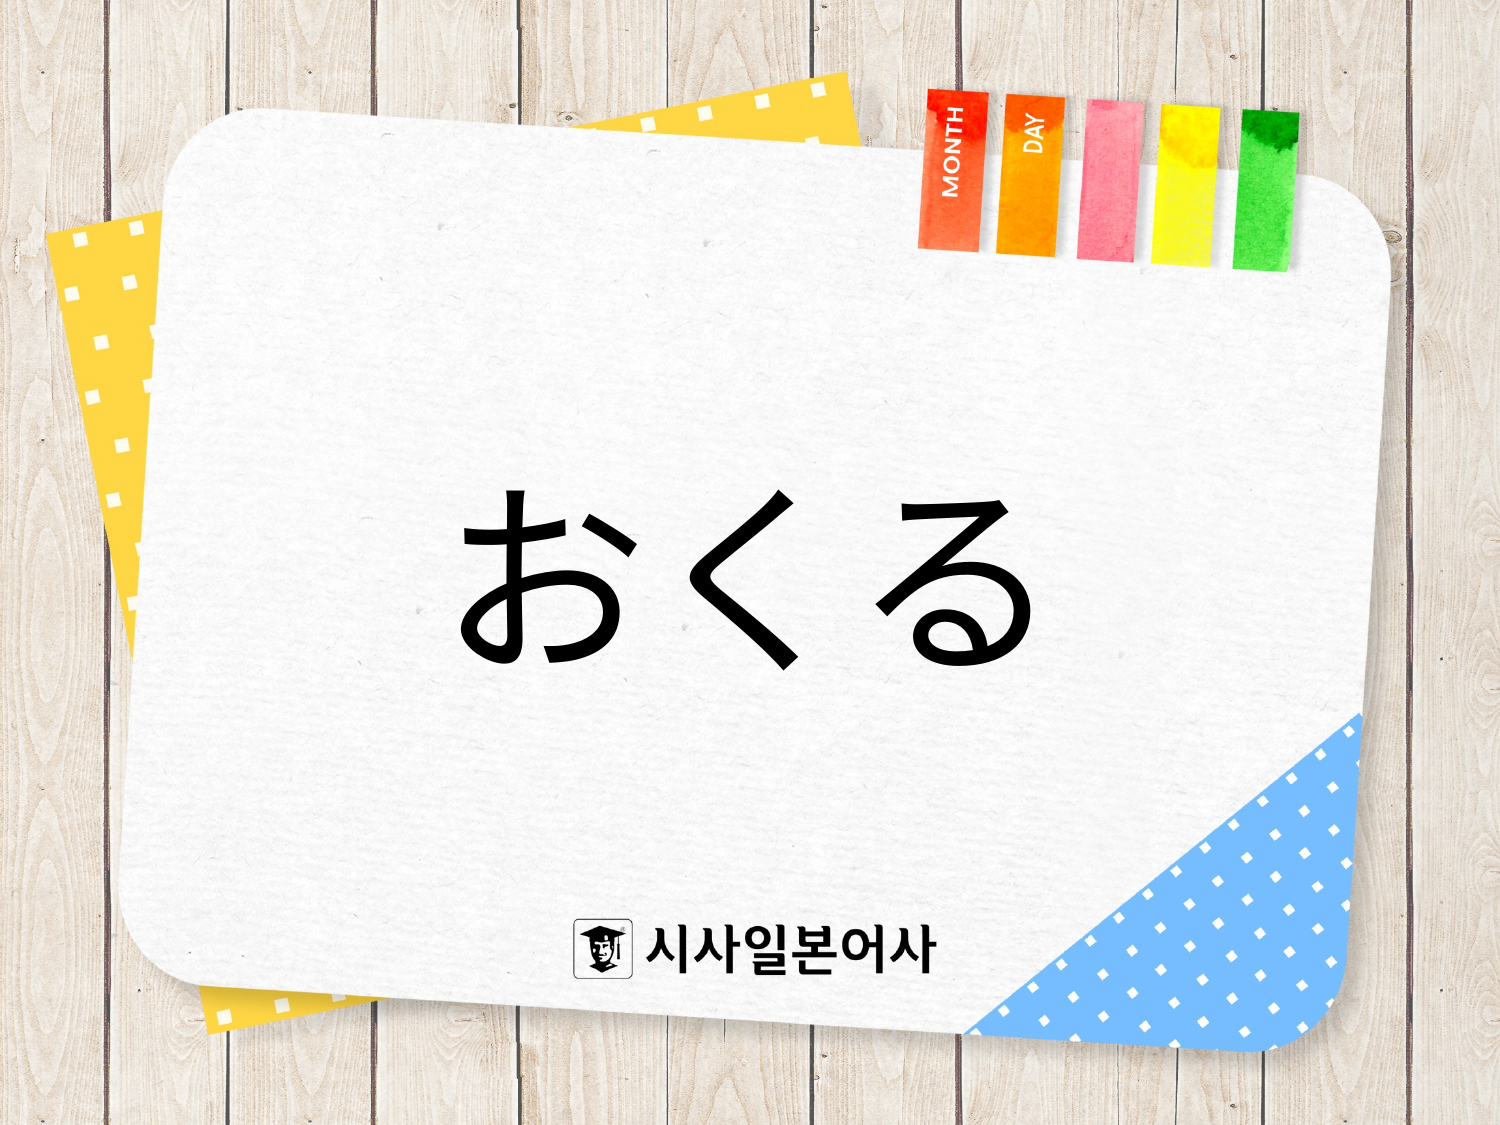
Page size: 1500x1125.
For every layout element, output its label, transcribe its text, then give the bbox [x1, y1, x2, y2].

picture [0, 0, 1500, 1125]
title おくる [75, 338, 1425, 811]
